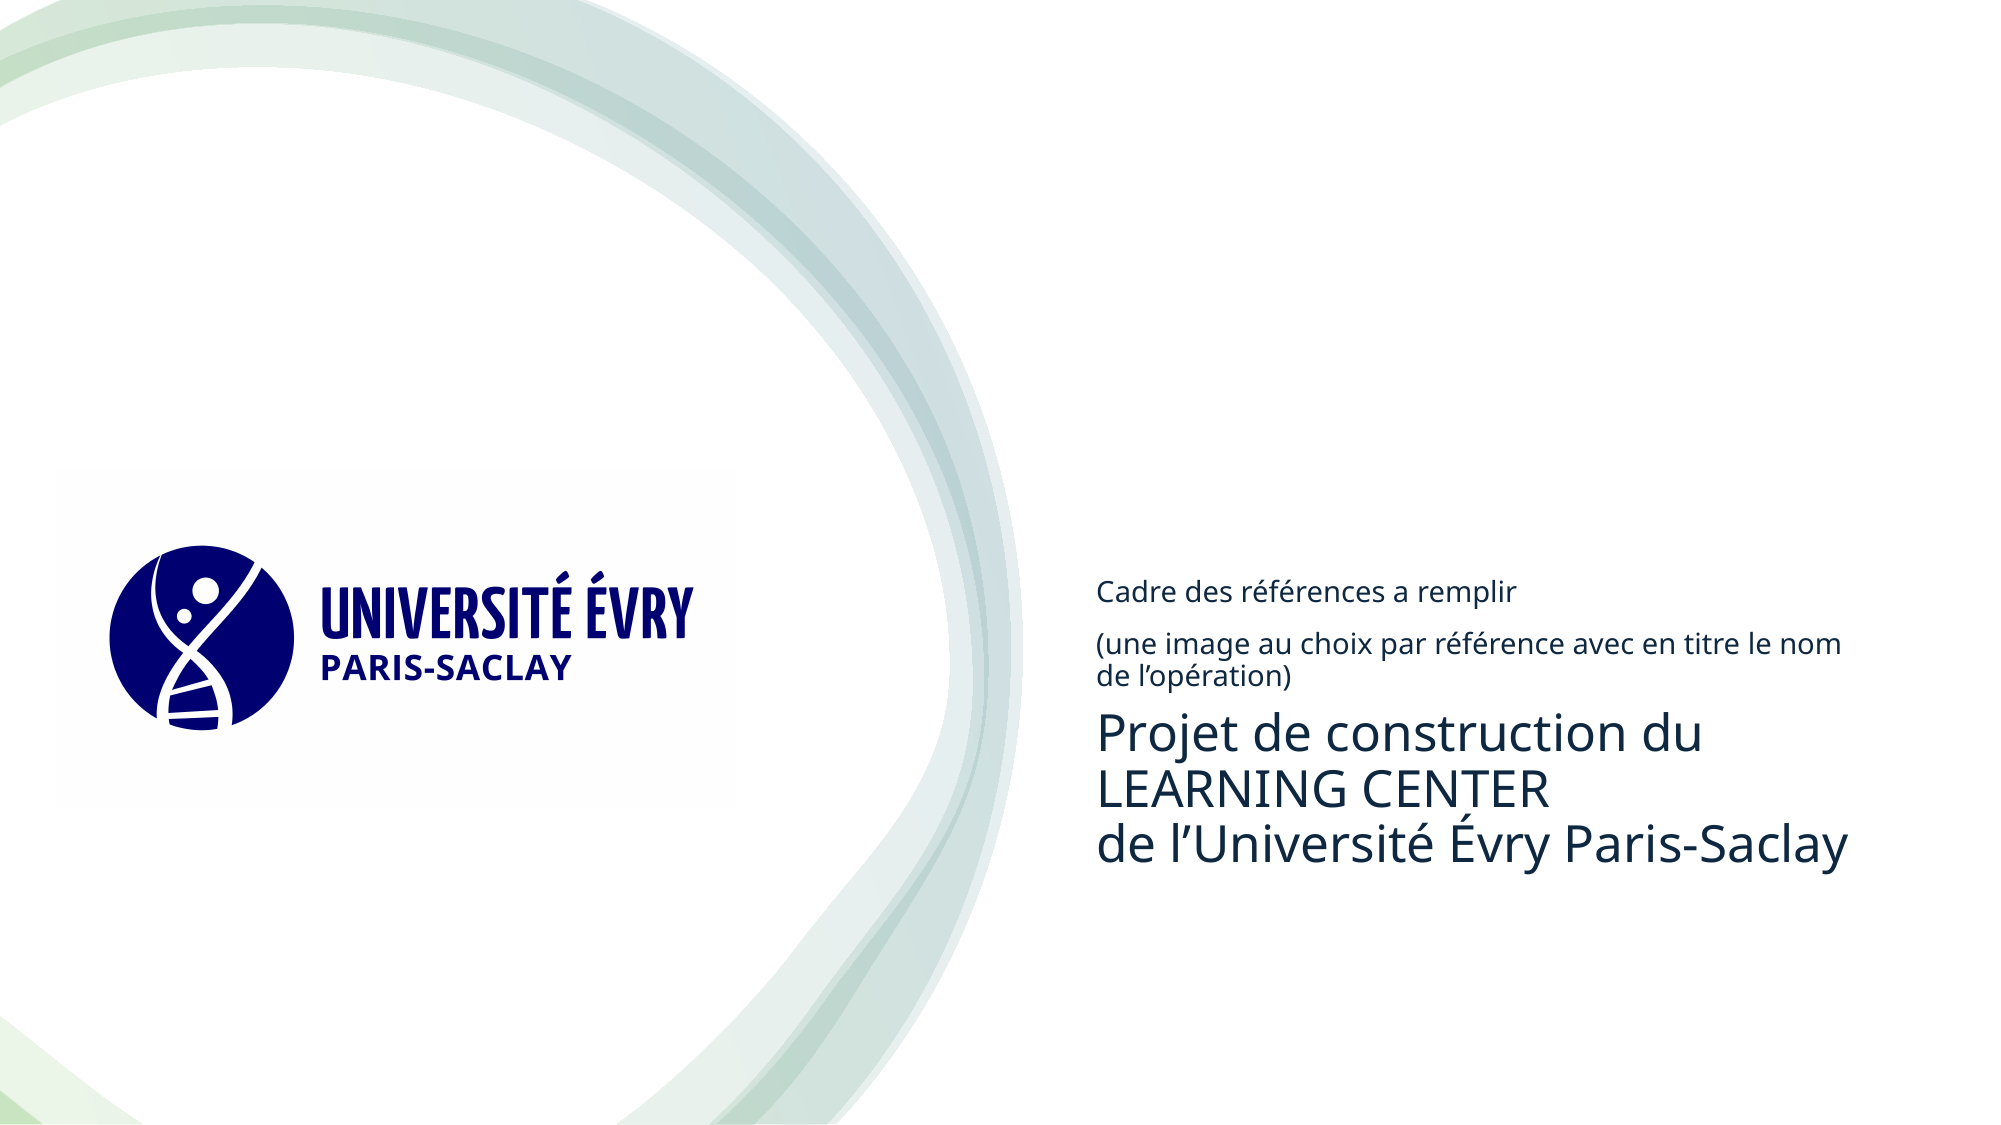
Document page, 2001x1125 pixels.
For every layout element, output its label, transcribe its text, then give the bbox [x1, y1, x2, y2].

subtitle Cadre des références a remplir (une image au choix par référence avec en titre le nom de l’opération) [1081, 562, 1870, 701]
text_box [0, 0, 1024, 1125]
title Projet de construction du LEARNING CENTER de l’Université Évry Paris-Saclay [1081, 701, 1870, 913]
text_box [1024, 0, 2000, 1125]
